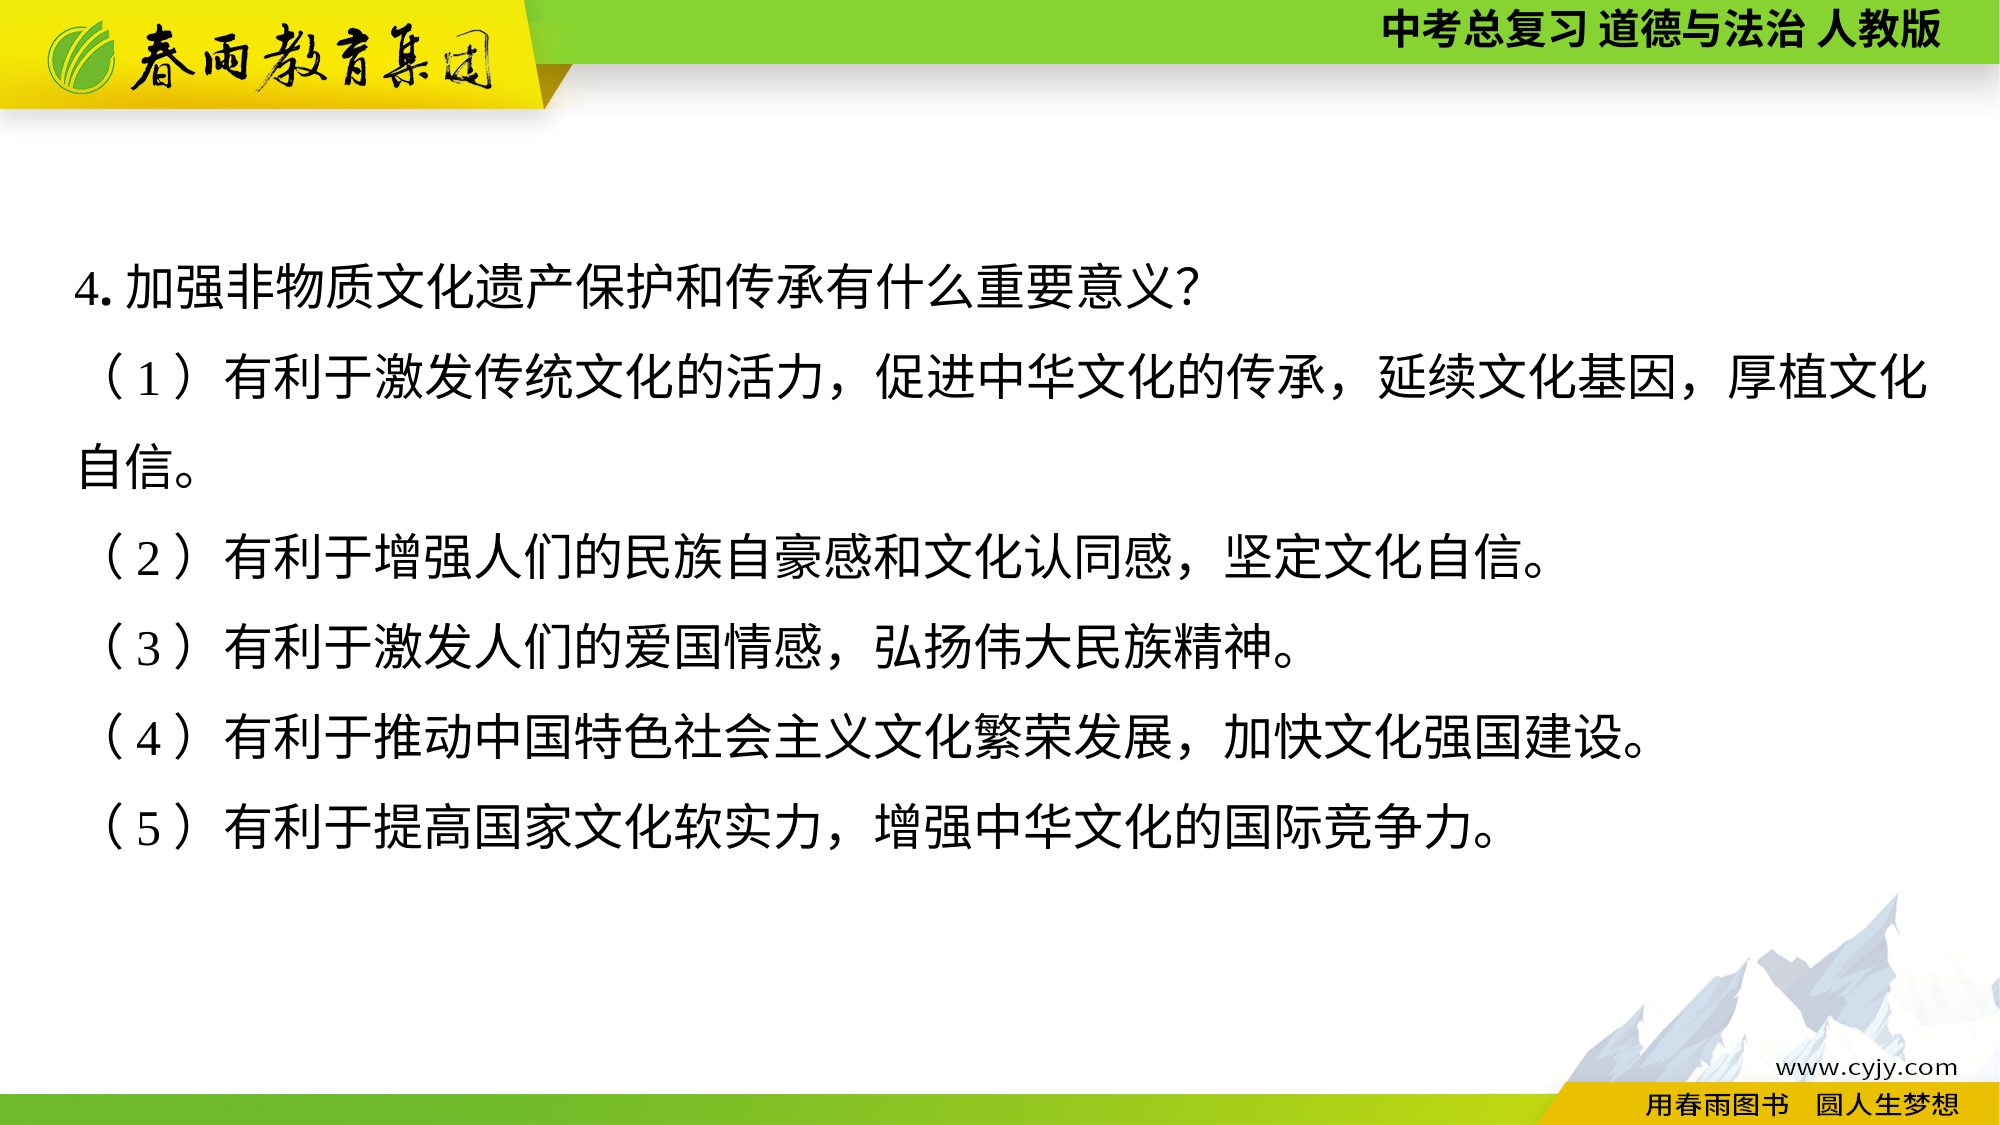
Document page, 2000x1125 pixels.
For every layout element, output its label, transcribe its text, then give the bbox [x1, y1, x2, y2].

list 4.加强非物质文化遗产保护和传承有什么重要意义？ （1）有利于激发传统文化的活力，促进中华文化的传承，延续文化基因，厚植文化自信。 （2）有利于增强人们的民族自豪感和文化认同感，坚定文化自信。 （3）有利于激发人们的爱国情感，弘扬伟大民族精神。 （4）有利于推动中国特色社会主义文化繁荣发展，加快文化强国建设。 （5）有利于提高国家文化软实力，增强中华文化的国际竞争力。 [59, 218, 1944, 858]
picture [0, 0, 2000, 1125]
